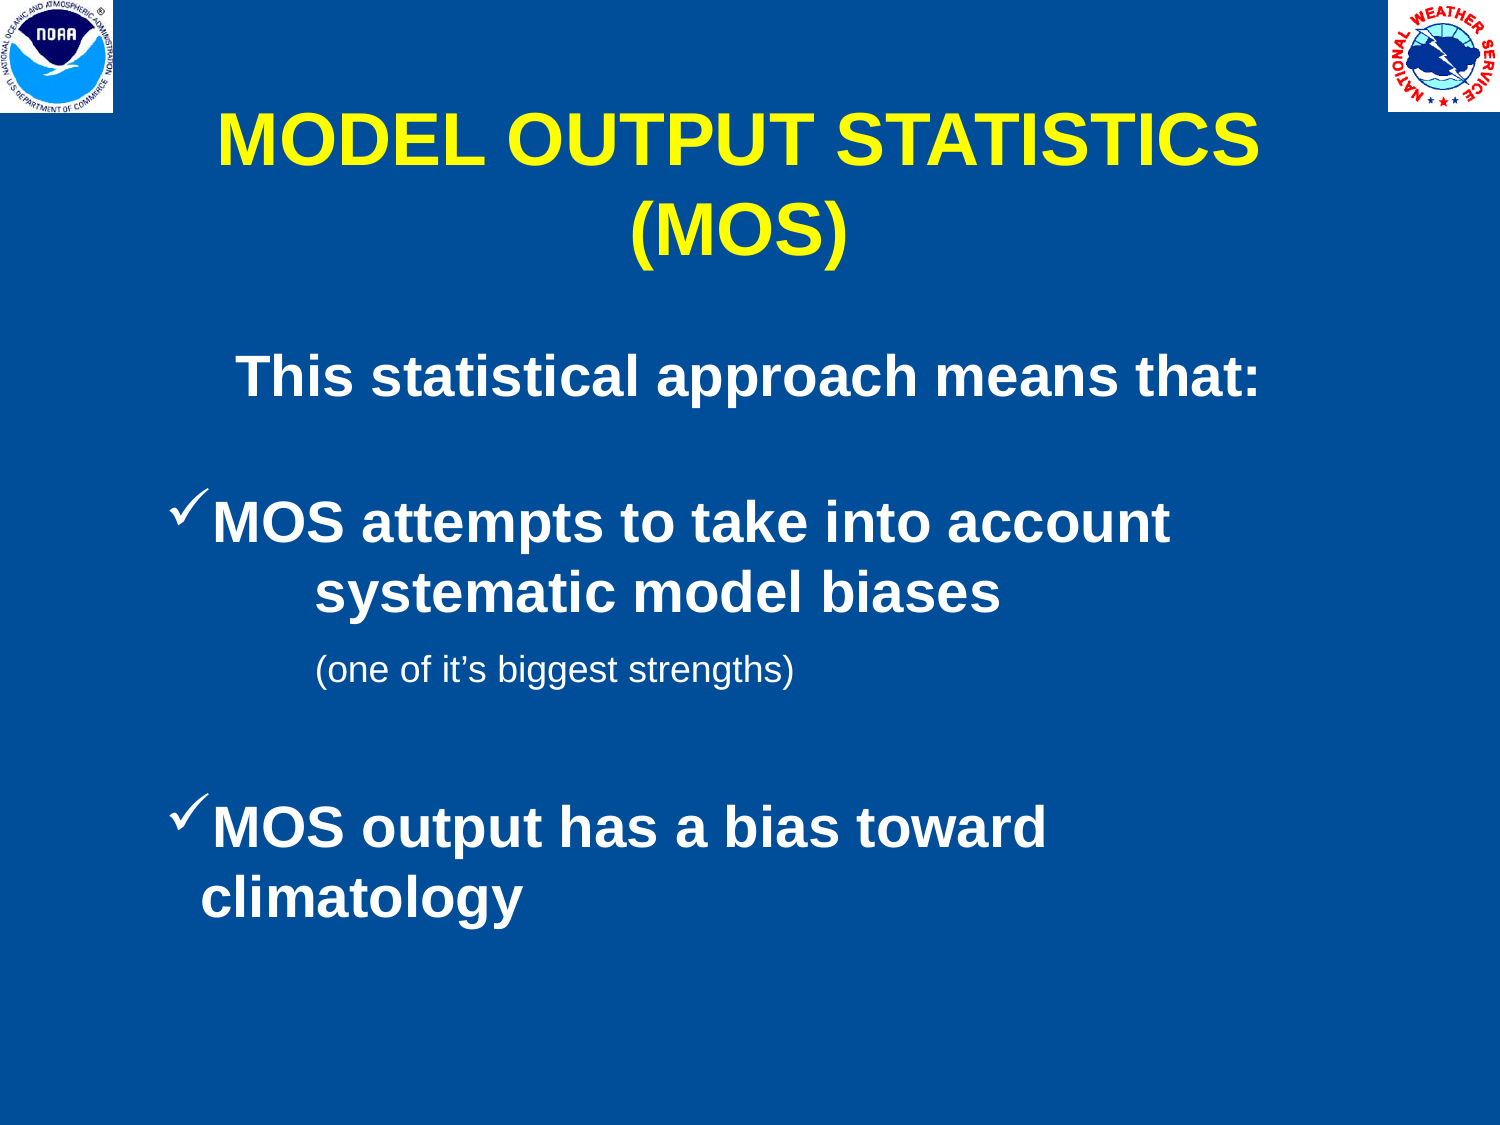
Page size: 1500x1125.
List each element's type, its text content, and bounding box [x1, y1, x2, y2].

picture [1388, 0, 1500, 112]
text_box This statistical approach means that: [158, 331, 1357, 416]
text_box MOS attempts to take into account systematic model biases (one of it’s biggest strengths) MOS output has a bias toward climatology [149, 477, 1415, 1007]
text_box MODEL OUTPUT STATISTICS (MOS) [145, 83, 1334, 278]
picture [0, 0, 113, 113]
